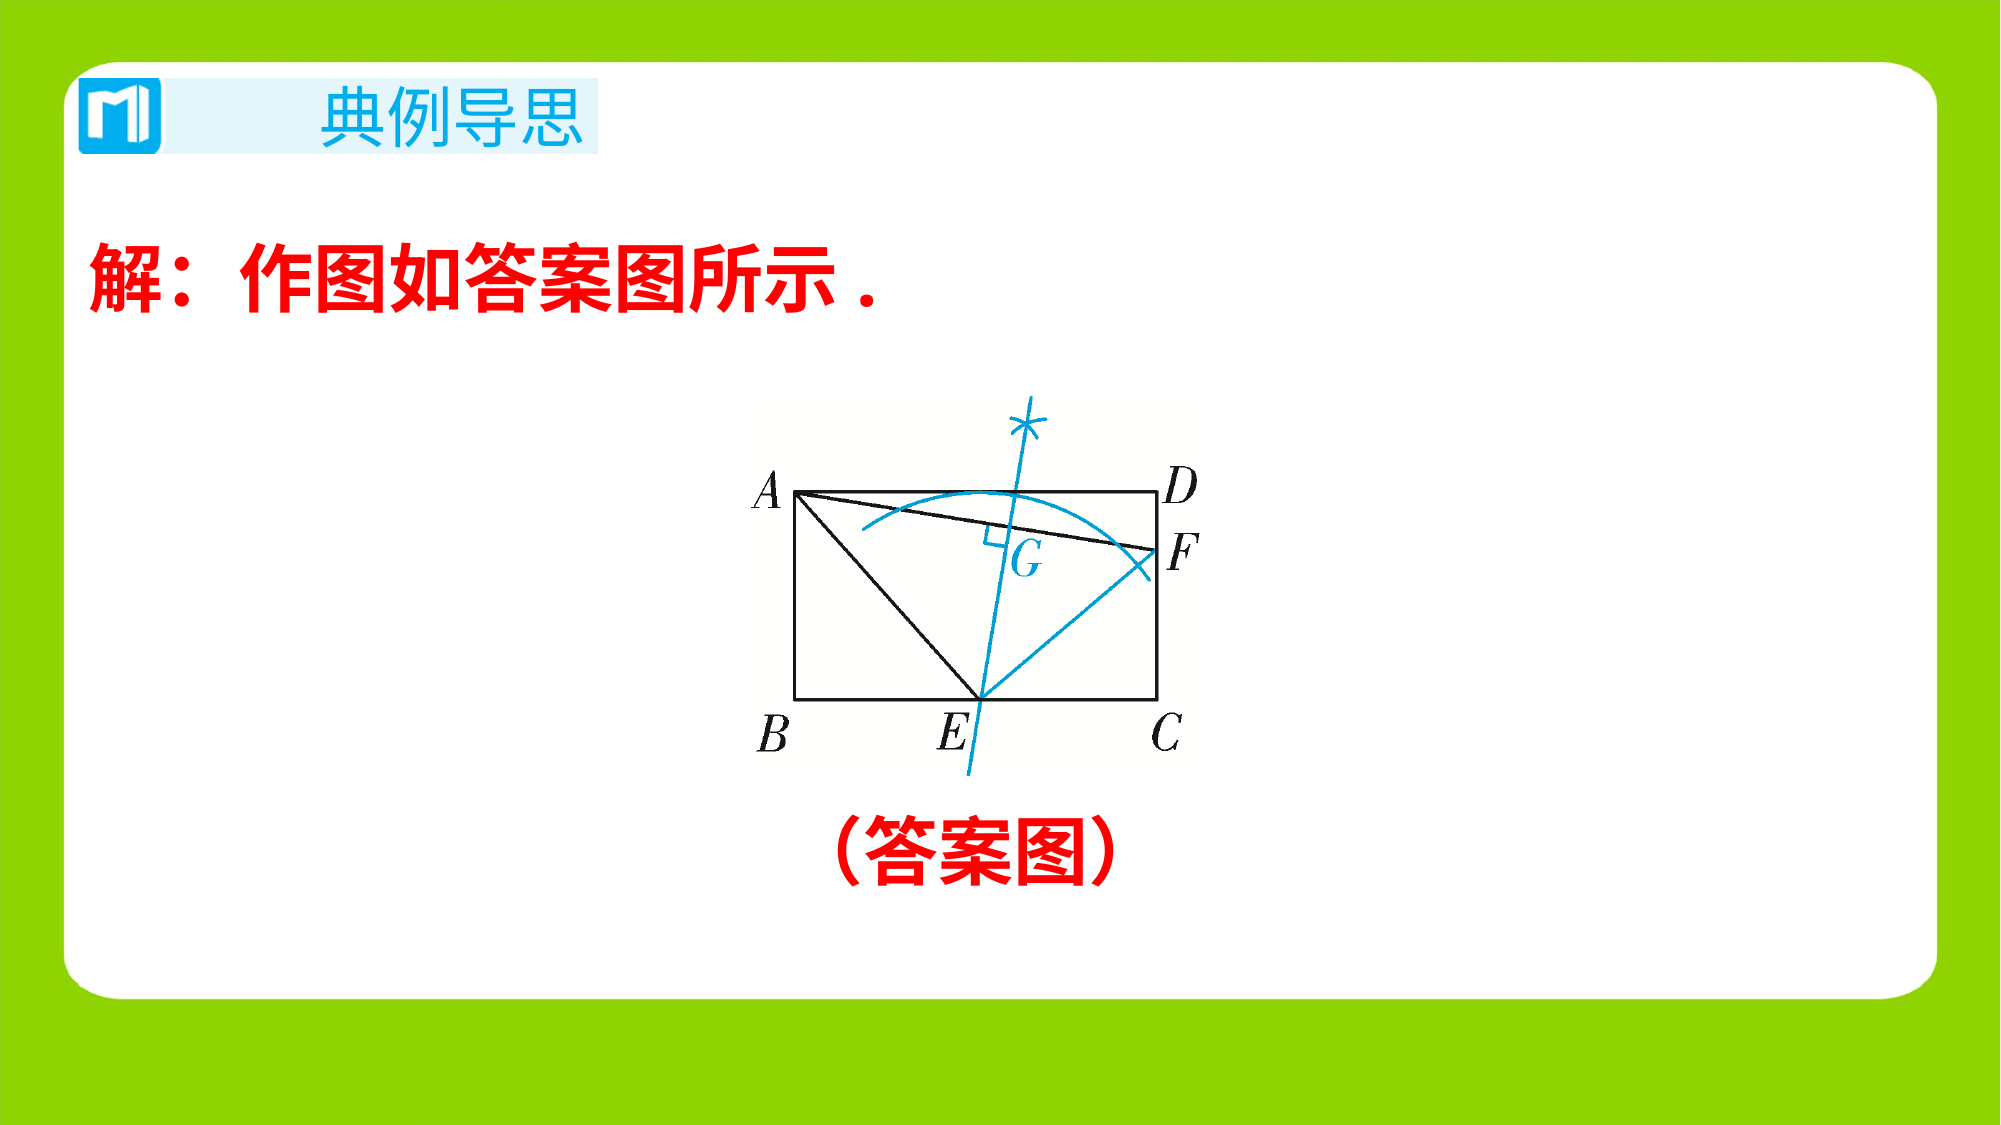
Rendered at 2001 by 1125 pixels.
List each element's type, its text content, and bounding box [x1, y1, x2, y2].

picture [0, 0, 2001, 1125]
text_box 解：作图如答案图所示. [88, 231, 887, 323]
text_box （答案图） [785, 804, 1166, 895]
